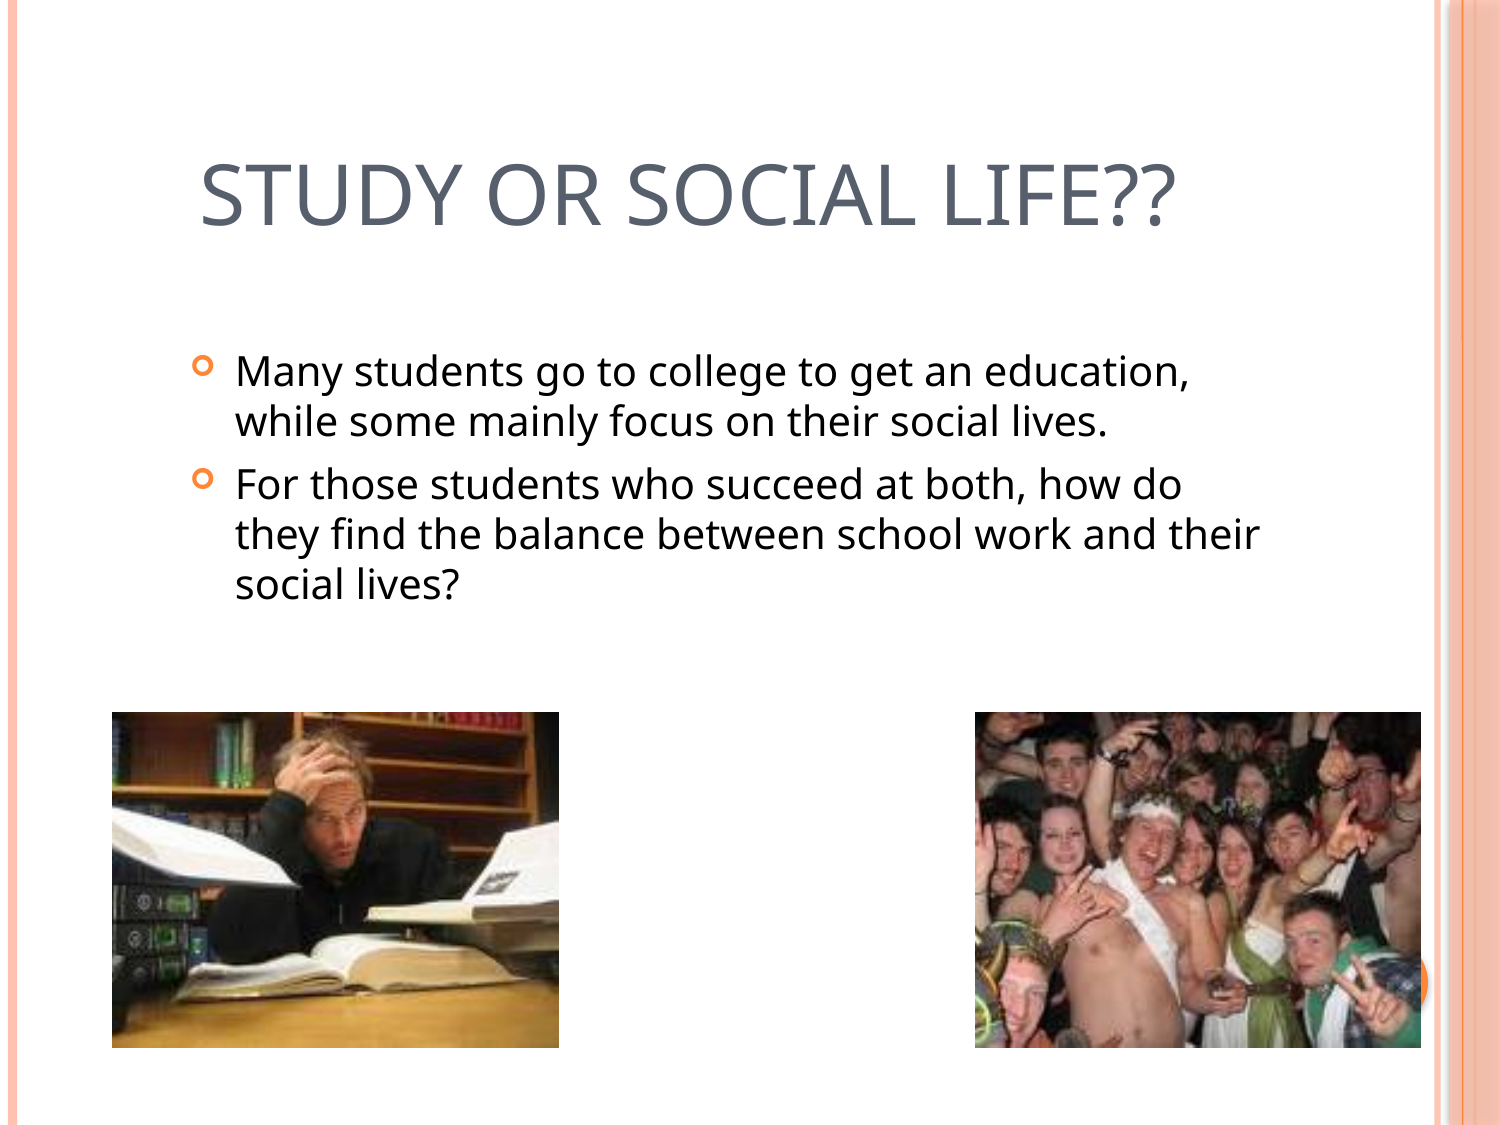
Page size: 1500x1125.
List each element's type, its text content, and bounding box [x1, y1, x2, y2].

title Study or Social Life?? [174, 62, 1328, 250]
list Many students go to college to get an education, while some mainly focus on their social lives. For those students who succeed at both, how do they find the balance between school work and their social lives? [174, 337, 1287, 757]
picture [111, 712, 559, 1048]
picture [974, 711, 1422, 1048]
